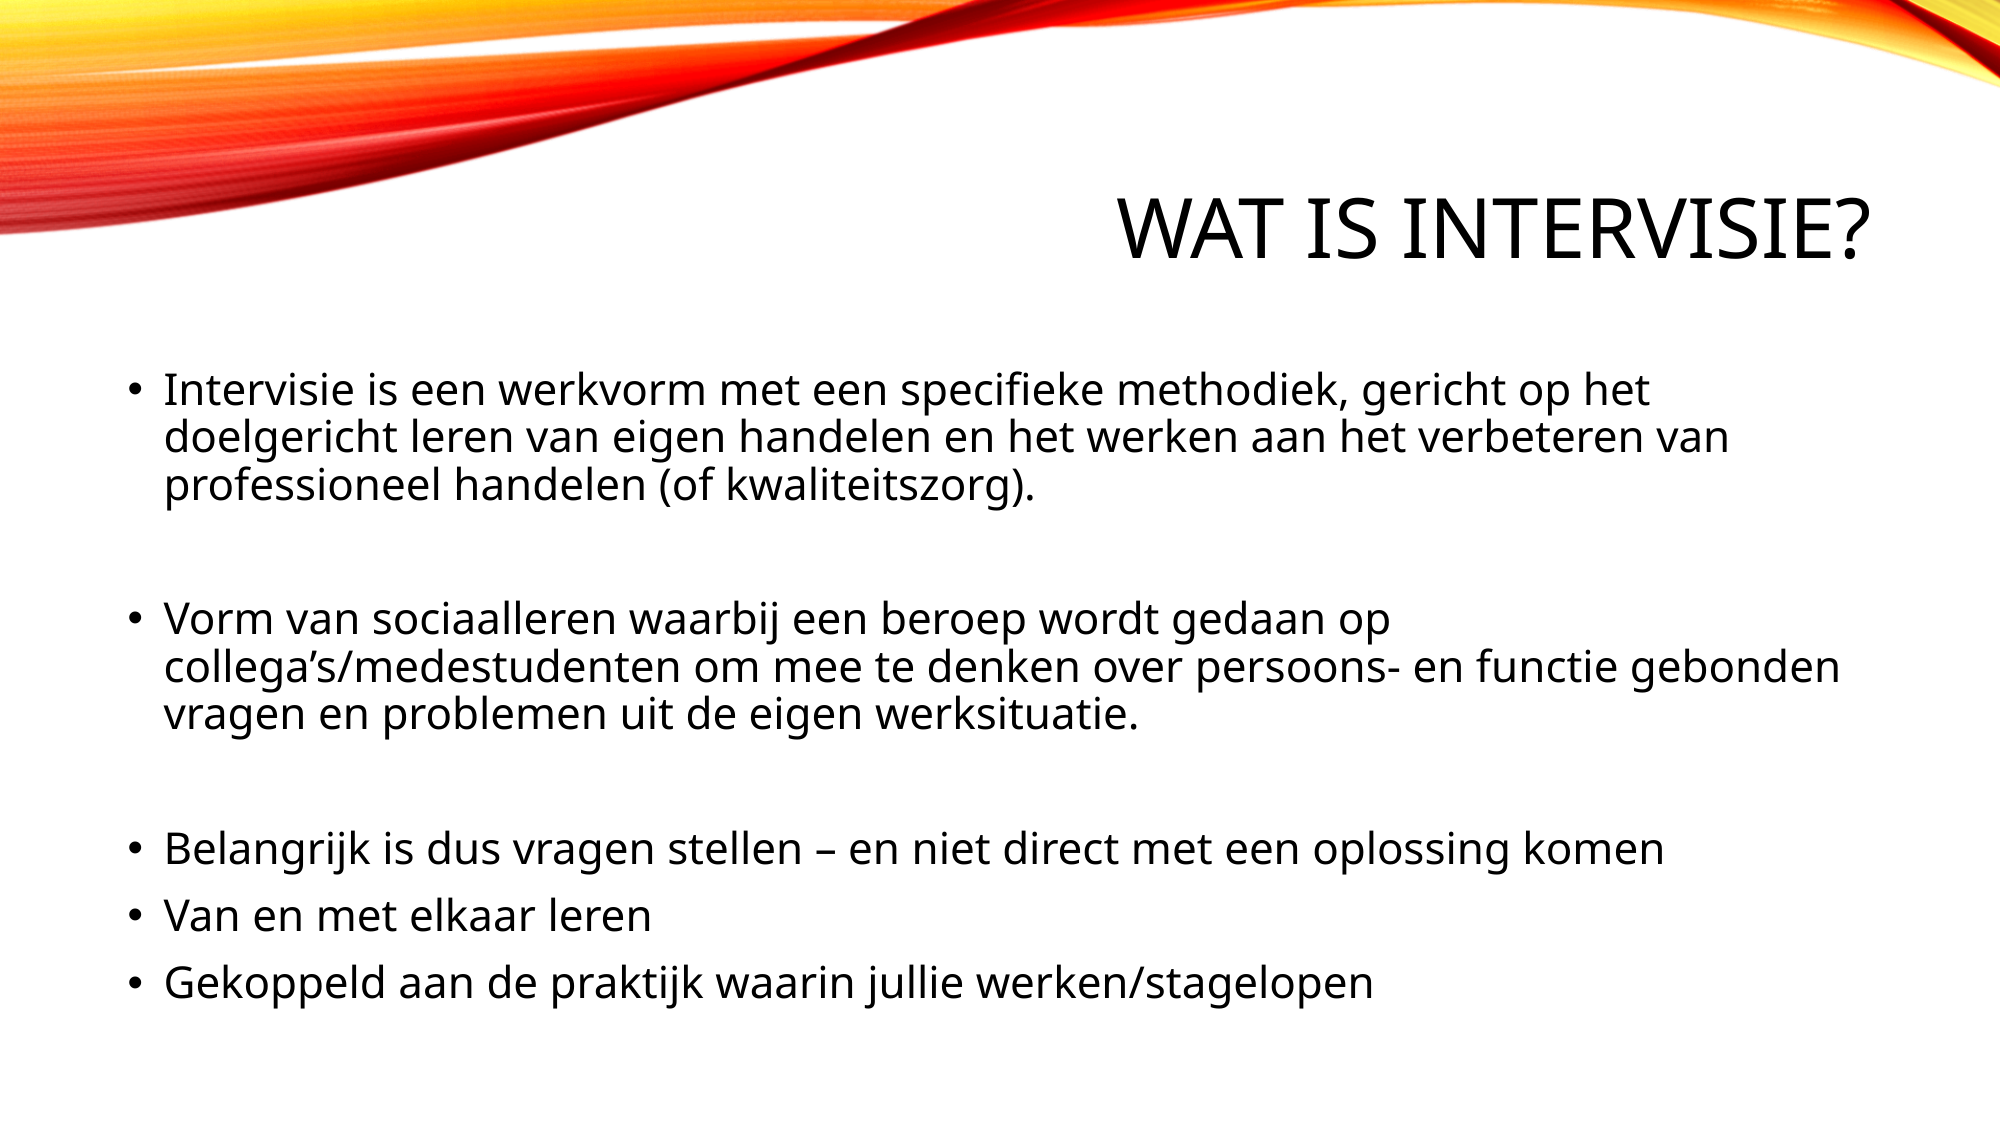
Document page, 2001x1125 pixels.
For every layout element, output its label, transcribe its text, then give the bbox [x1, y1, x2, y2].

picture [0, 0, 2000, 237]
title Wat is intervisie? [474, 125, 1888, 338]
list Intervisie is een werkvorm met een specifieke methodiek, gericht op het doelgericht leren van eigen handelen en het werken aan het verbeteren van professioneel handelen (of kwaliteitszorg). Vorm van sociaalleren waarbij een beroep wordt gedaan op collega’s/medestudenten om mee te denken over persoons- en functie gebonden vragen en problemen uit de eigen werksituatie. Belangrijk is dus vragen stellen – en niet direct met een oplossing komen Van en met elkaar leren Gekoppeld aan de praktijk waarin jullie werken/stagelopen [112, 360, 1888, 1021]
